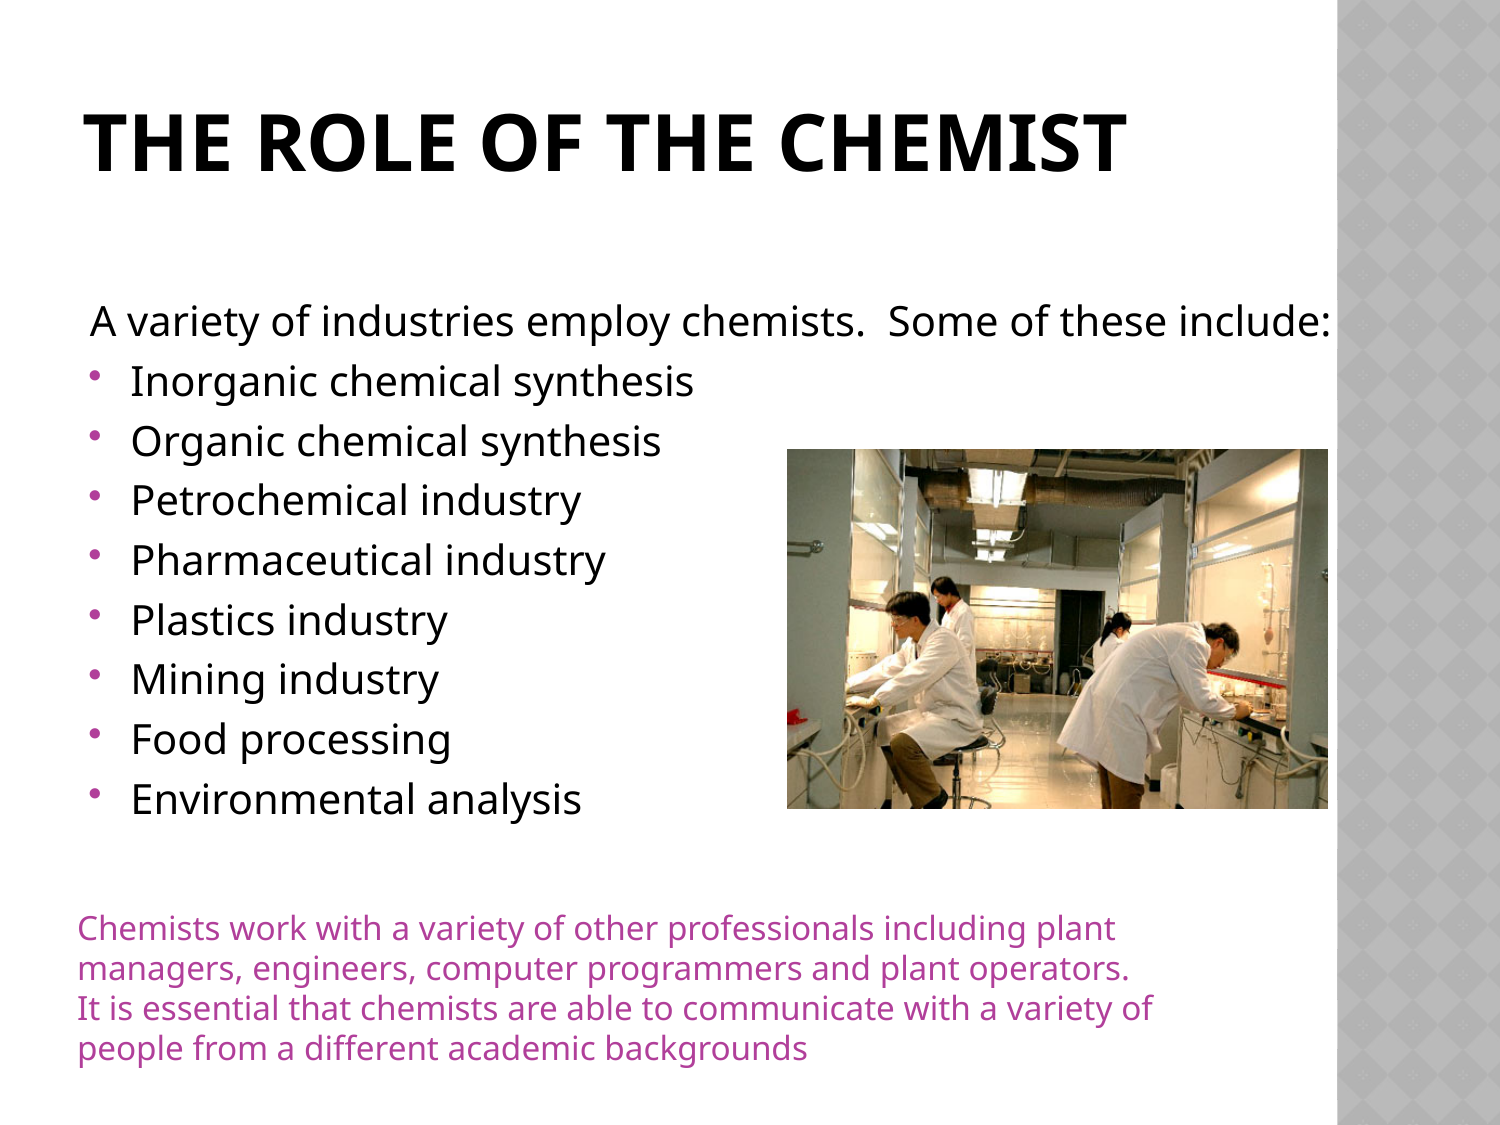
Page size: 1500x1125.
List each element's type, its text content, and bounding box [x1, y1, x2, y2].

text_box Chemists work with a variety of other professionals including plant managers, engineers, computer programmers and plant operators. It is essential that chemists are able to communicate with a variety of people from a different academic backgrounds [62, 899, 1175, 1075]
picture [787, 449, 1328, 809]
list A variety of industries employ chemists. Some of these include: Inorganic chemical synthesis Organic chemical synthesis Petrochemical industry Pharmaceutical industry Plastics industry Mining industry Food processing Environmental analysis [75, 287, 1350, 850]
title The role of the Chemist [75, 52, 1263, 188]
